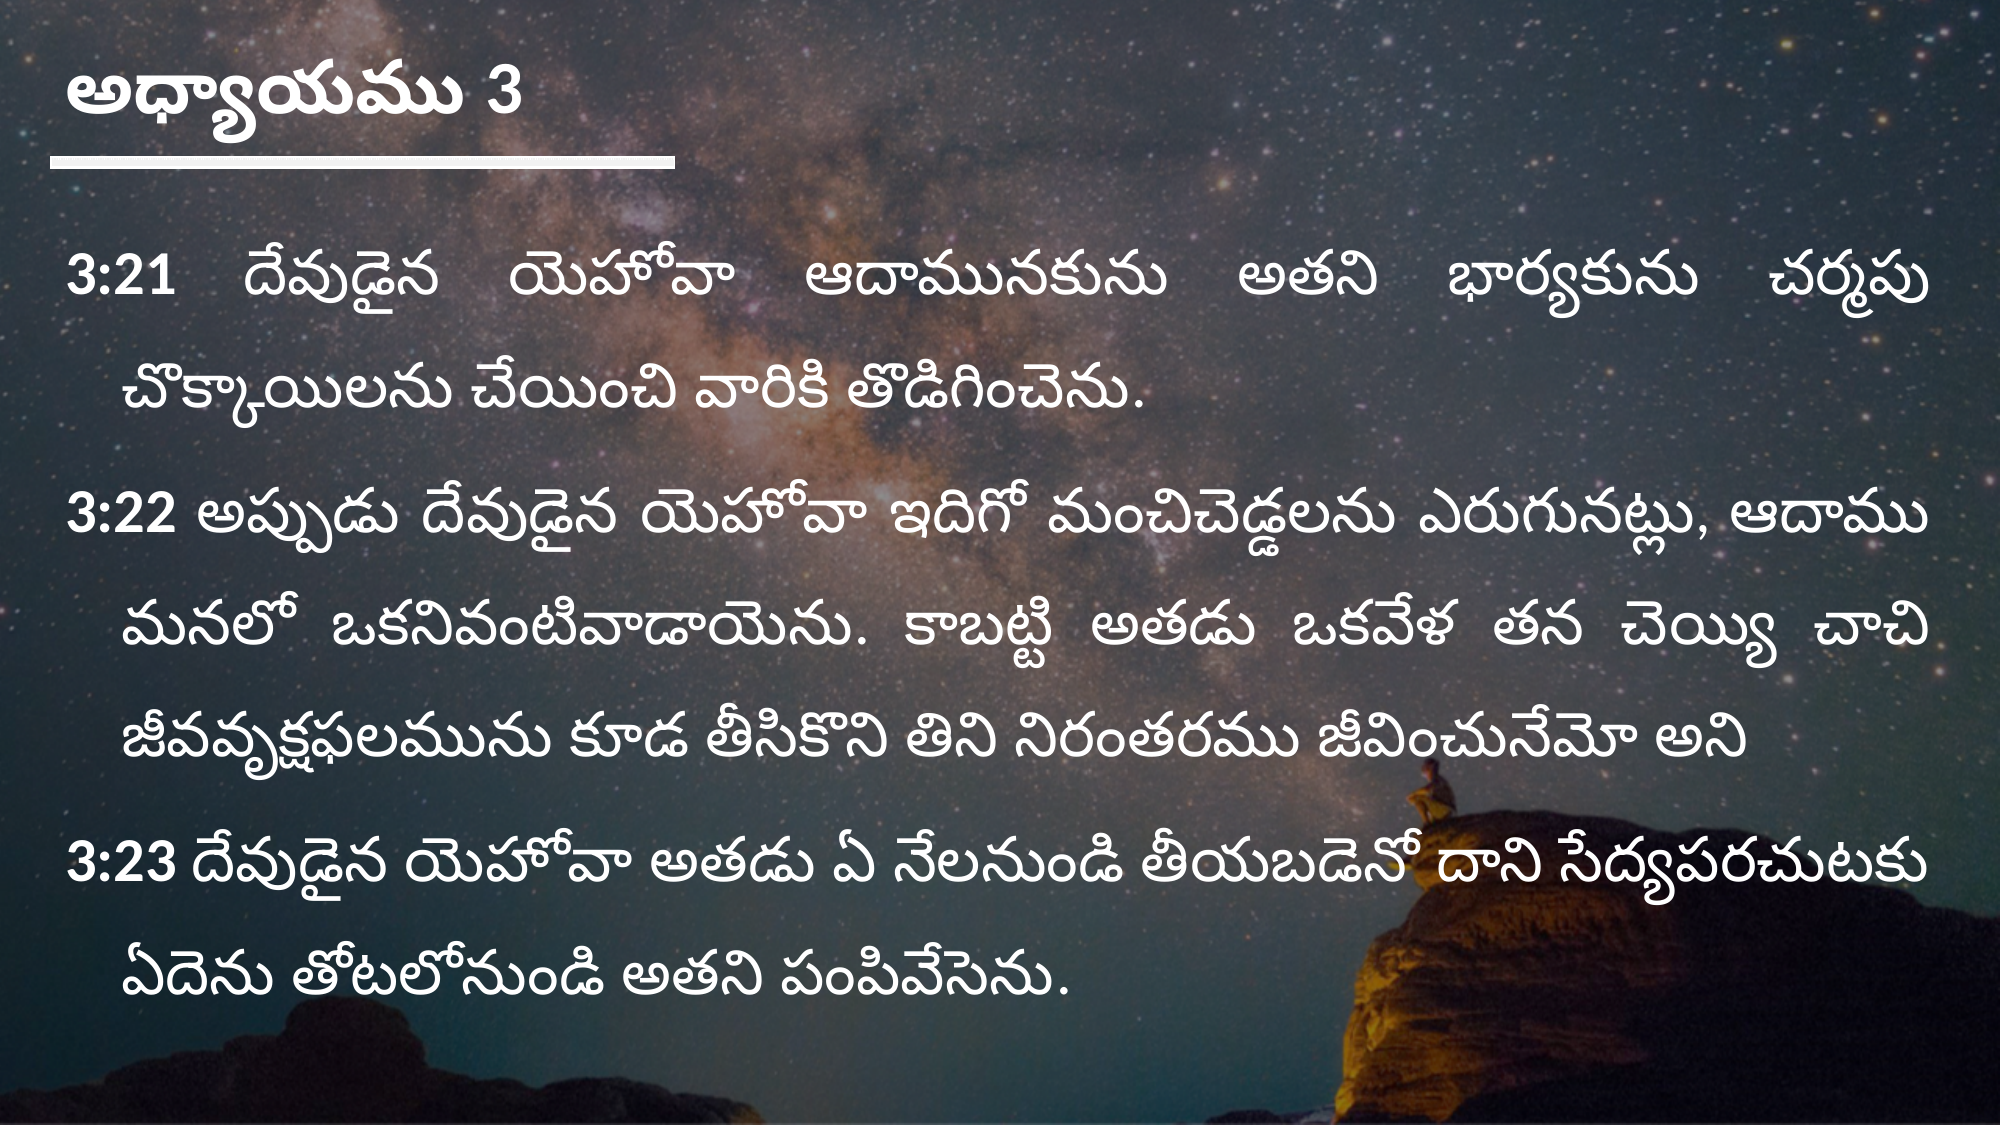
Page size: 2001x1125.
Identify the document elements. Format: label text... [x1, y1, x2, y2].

list 3:21 దేవుడైన యెహోవా ఆదామునకును అతని భార్యకును చర్మపు చొక్కాయిలను చేయించి వారికి తొడిగించెను. 3:22 అప్పుడు దేవుడైన యెహోవా ఇదిగో మంచిచెడ్డలను ఎరుగునట్లు, ఆదాము మనలో ఒకనివంటివాడాయెను. కాబట్టి అతడు ఒకవేళ తన చెయ్యి చాచి జీవవృక్షఫలమును కూడ తీసికొని తిని నిరంతరము జీవించునేమో అని 3:23 దేవుడైన యెహోవా అతడు ఏ నేలనుండి తీయబడెనో దాని సేద్యపరచుటకు ఏదెను తోటలోనుండి అతని పంపివేసెను. [50, 187, 1946, 1063]
picture [0, 0, 2000, 1125]
title అధ్యాయము 3 [50, 0, 1925, 167]
